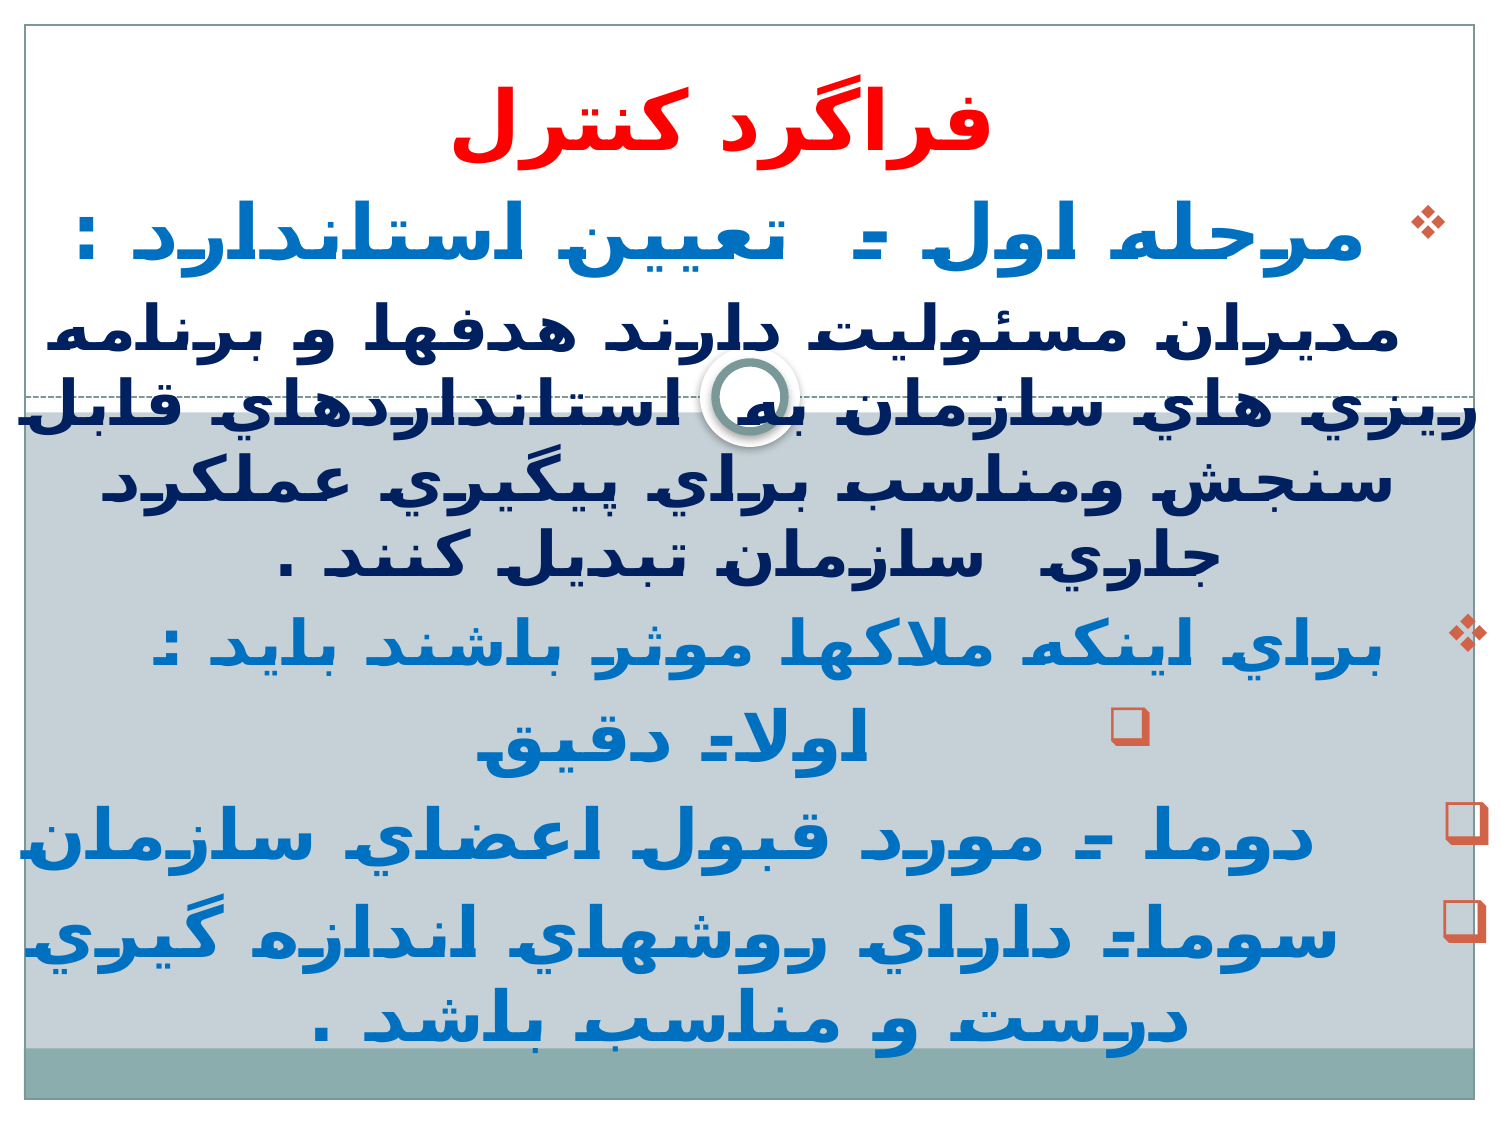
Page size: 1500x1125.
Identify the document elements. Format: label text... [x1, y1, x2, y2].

title فراگرد كنترل [187, 0, 1200, 175]
subtitle مرحله اول - تعيين استاندارد : مديران مسئوليت دارند هدفها و برنامه ريزي هاي سازمان به استانداردهاي قابل سنجش ومناسب براي پيگيري عملكرد جاري سازمان تبديل كنند . براي اينكه ملاكها موثر باشند بايد : اولا- دقيق دوما – مورد قبول اعضاي سازمان سوما- داراي روشهاي اندازه گيري درست و مناسب باشد . [0, 174, 1500, 1125]
